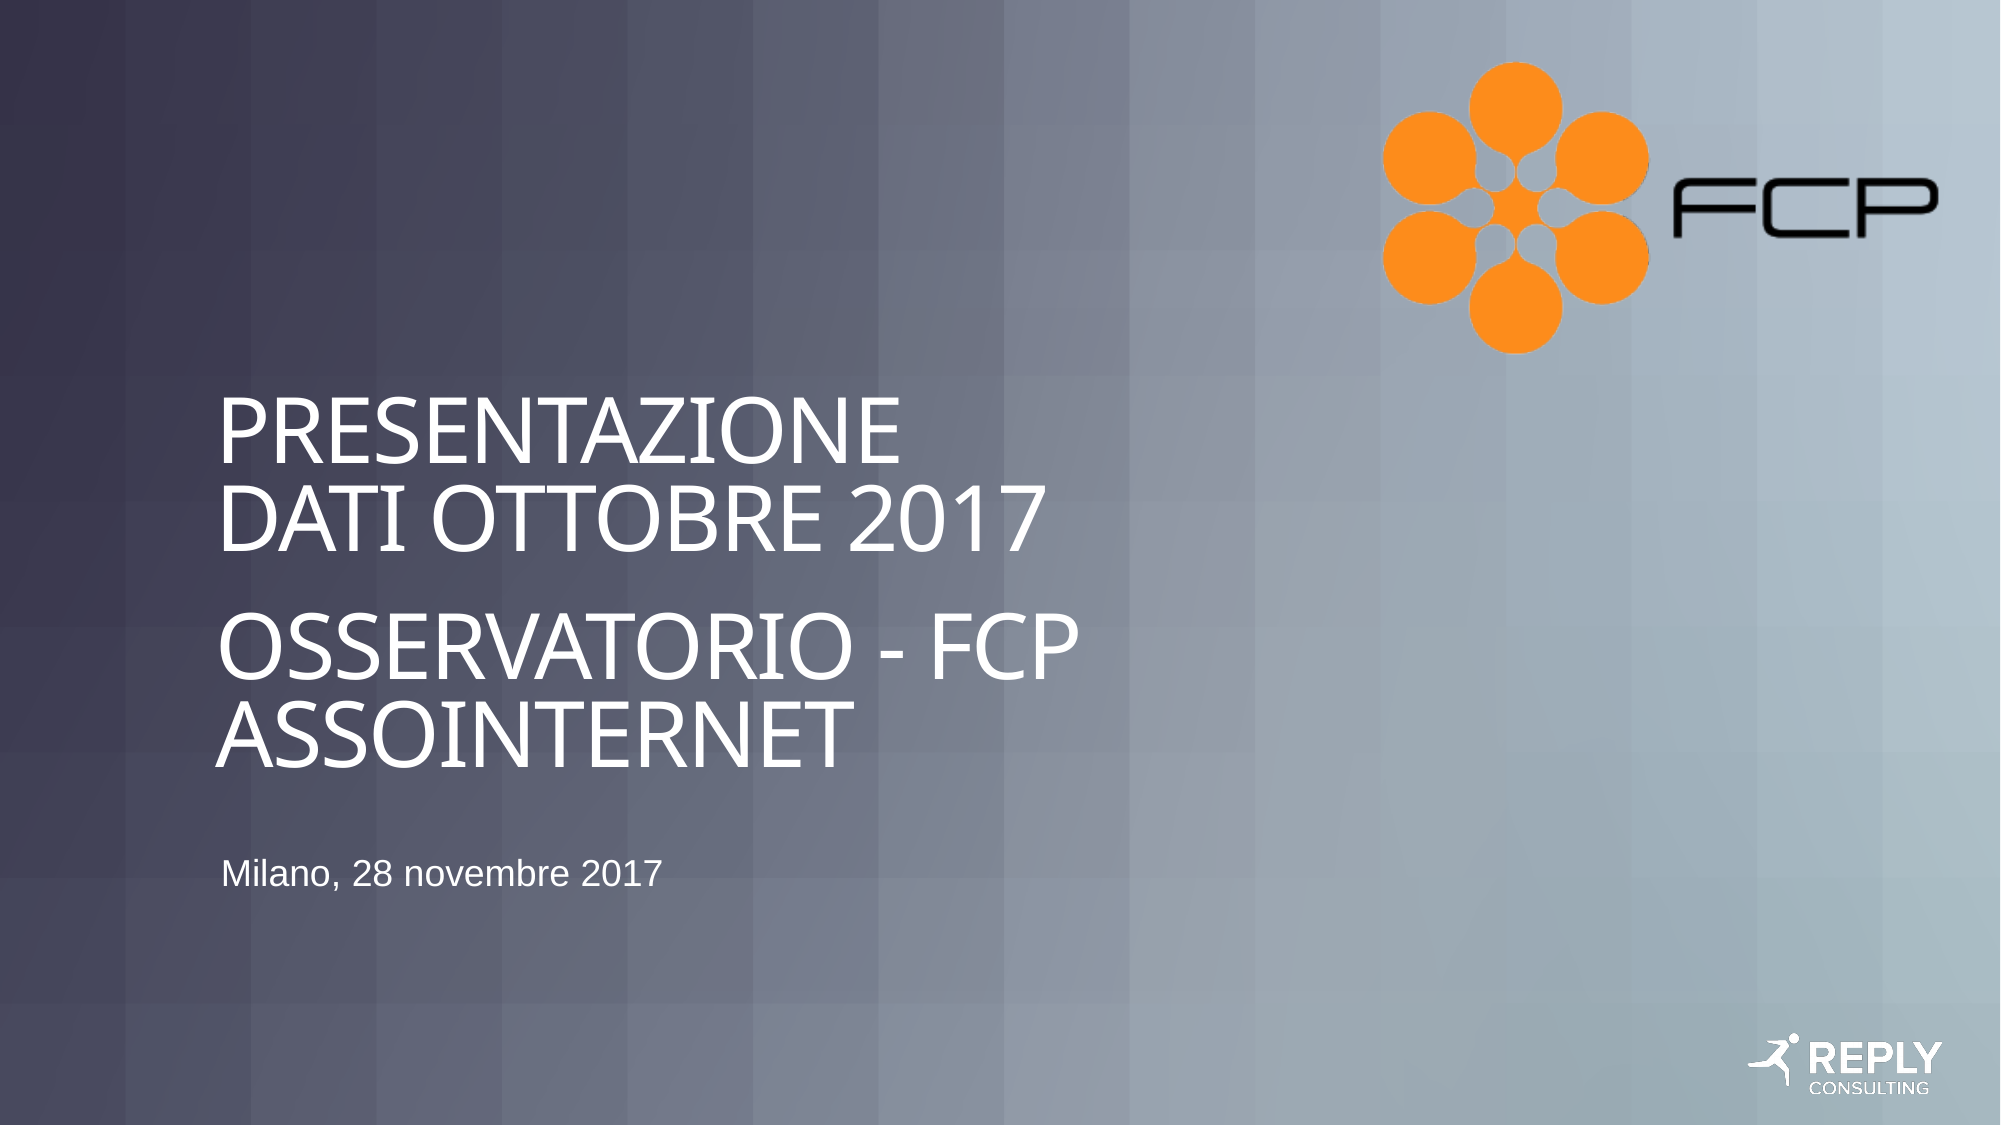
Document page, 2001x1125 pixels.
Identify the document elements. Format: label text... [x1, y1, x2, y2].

picture [0, 0, 2001, 1125]
text_box PRESENTAZIONE DATI OTTOBRE 2017 OSSERVATORIO - FCP ASSOINTERNET [215, 257, 1379, 786]
subtitle Milano, 28 novembre 2017 [220, 848, 1466, 921]
